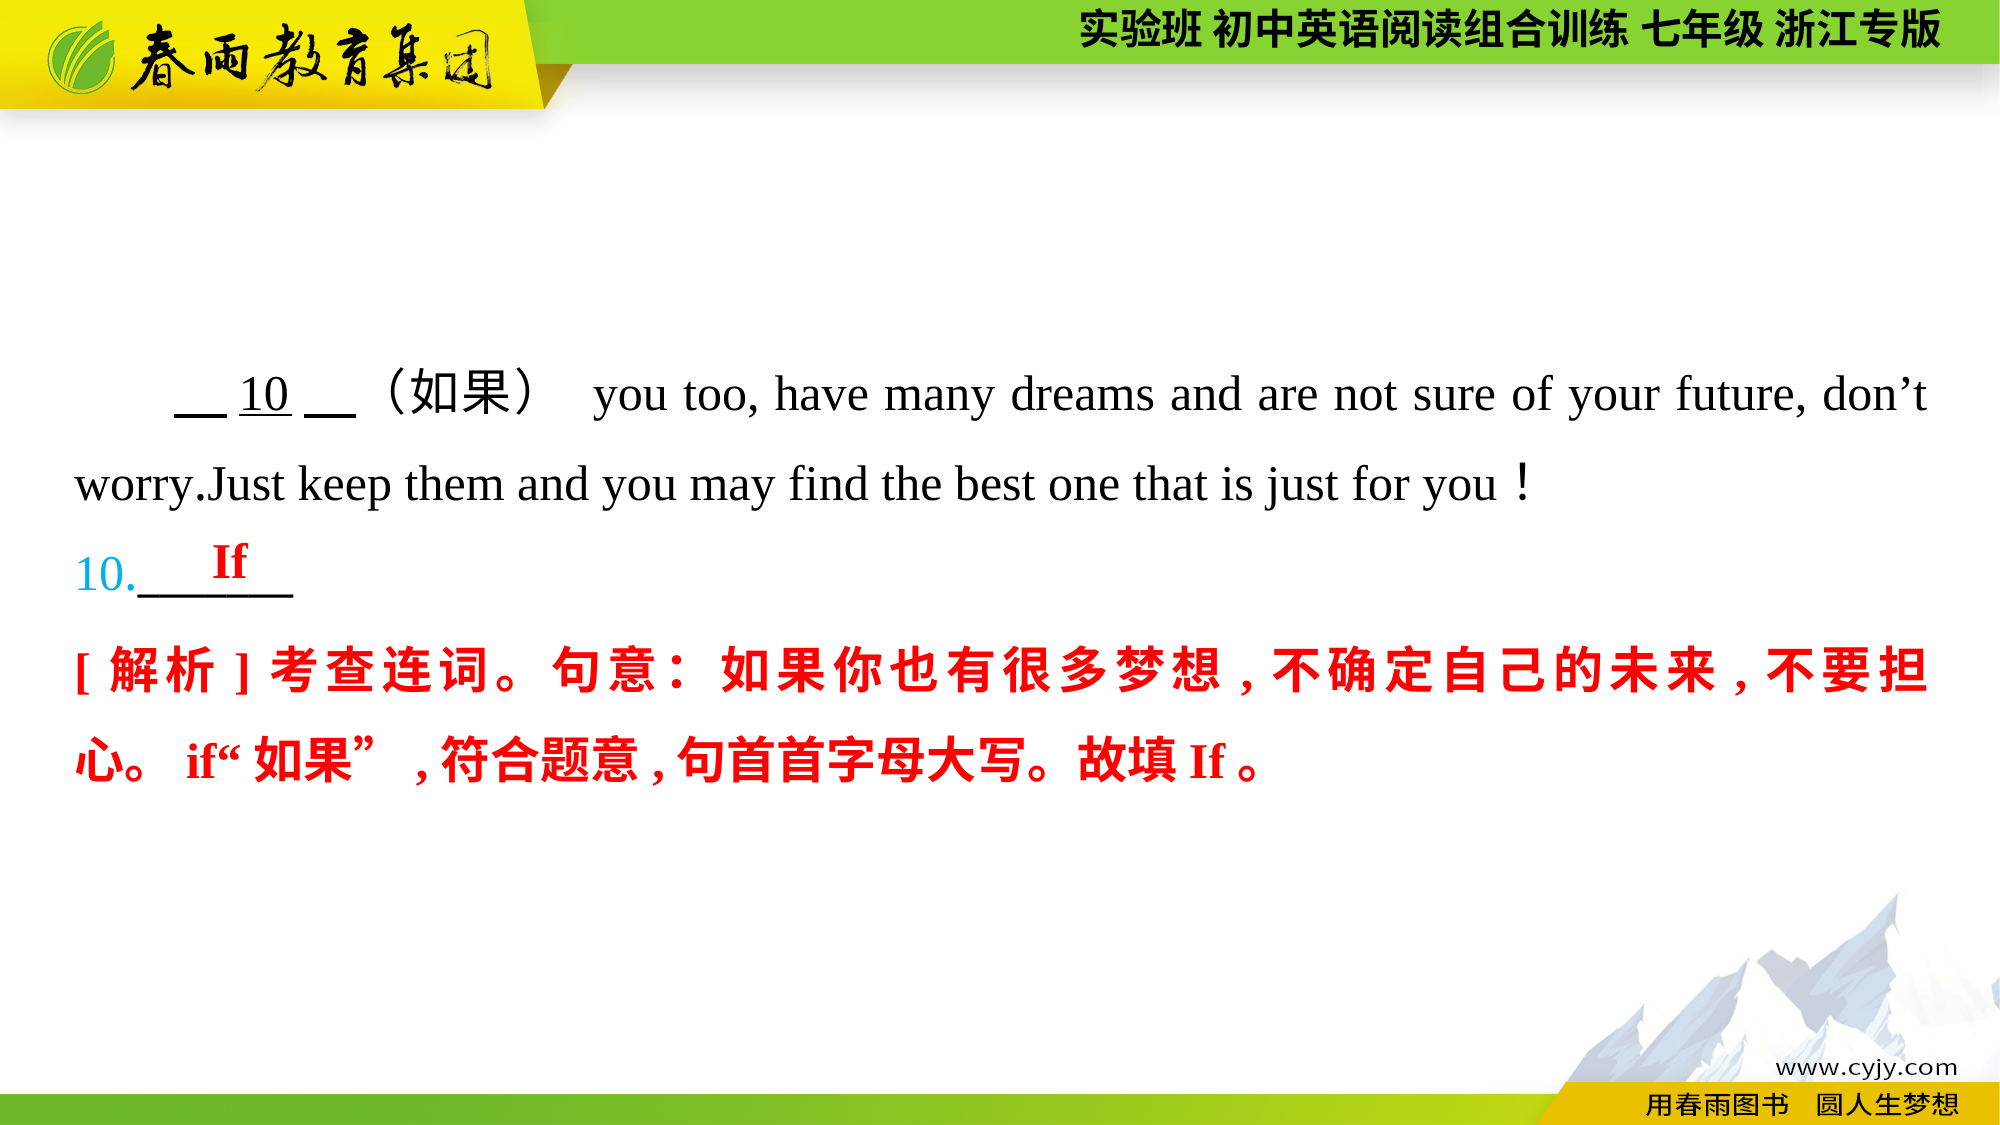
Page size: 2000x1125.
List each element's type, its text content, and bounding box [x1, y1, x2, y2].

picture [0, 0, 2000, 1125]
text_box If [197, 521, 263, 597]
text_box [解析]考查连词。句意：如果你也有很多梦想,不确定自己的未来,不要担心。if“如果”,符合题意,句首首字母大写。故填If。 [59, 601, 1944, 797]
list 10 （如果） you too, have many dreams and are not sure of your future, don’t worry.Just keep them and you may find the best one that is just for you！ 10._______ [59, 323, 1944, 601]
